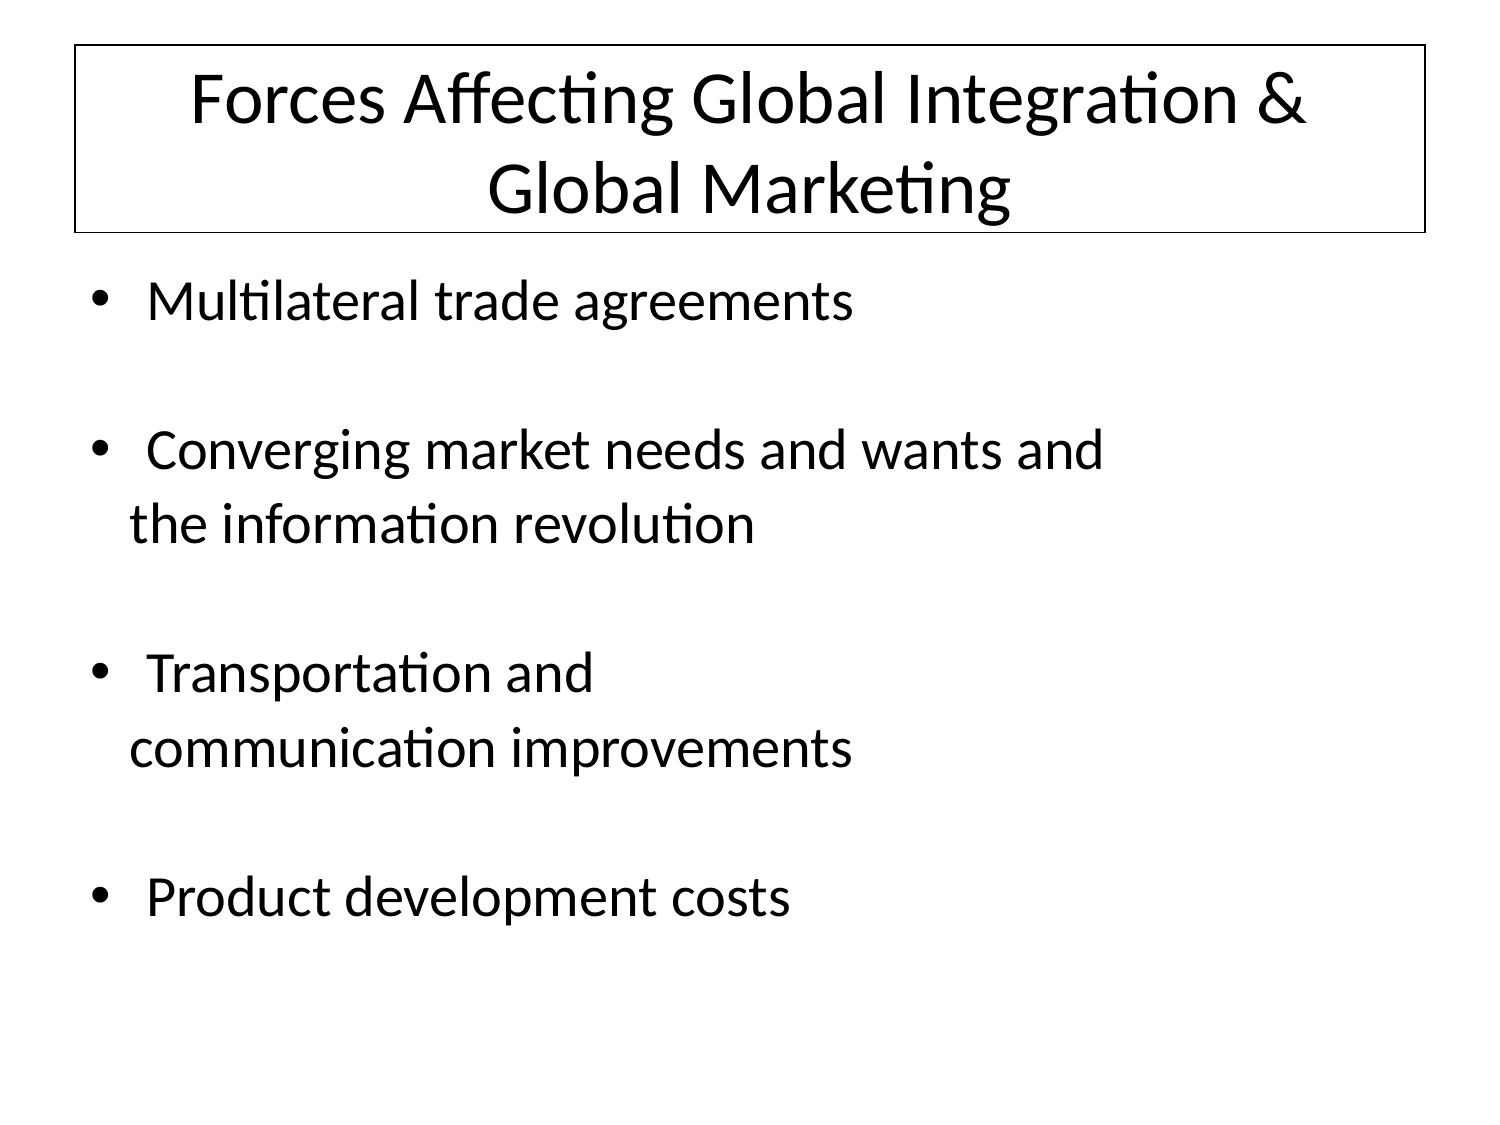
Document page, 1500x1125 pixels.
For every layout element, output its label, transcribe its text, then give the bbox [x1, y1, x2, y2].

title Forces Affecting Global Integration & Global Marketing [74, 44, 1426, 233]
list Multilateral trade agreements Converging market needs and wants and the information revolution Transportation and communication improvements Product development costs [74, 262, 1426, 1006]
